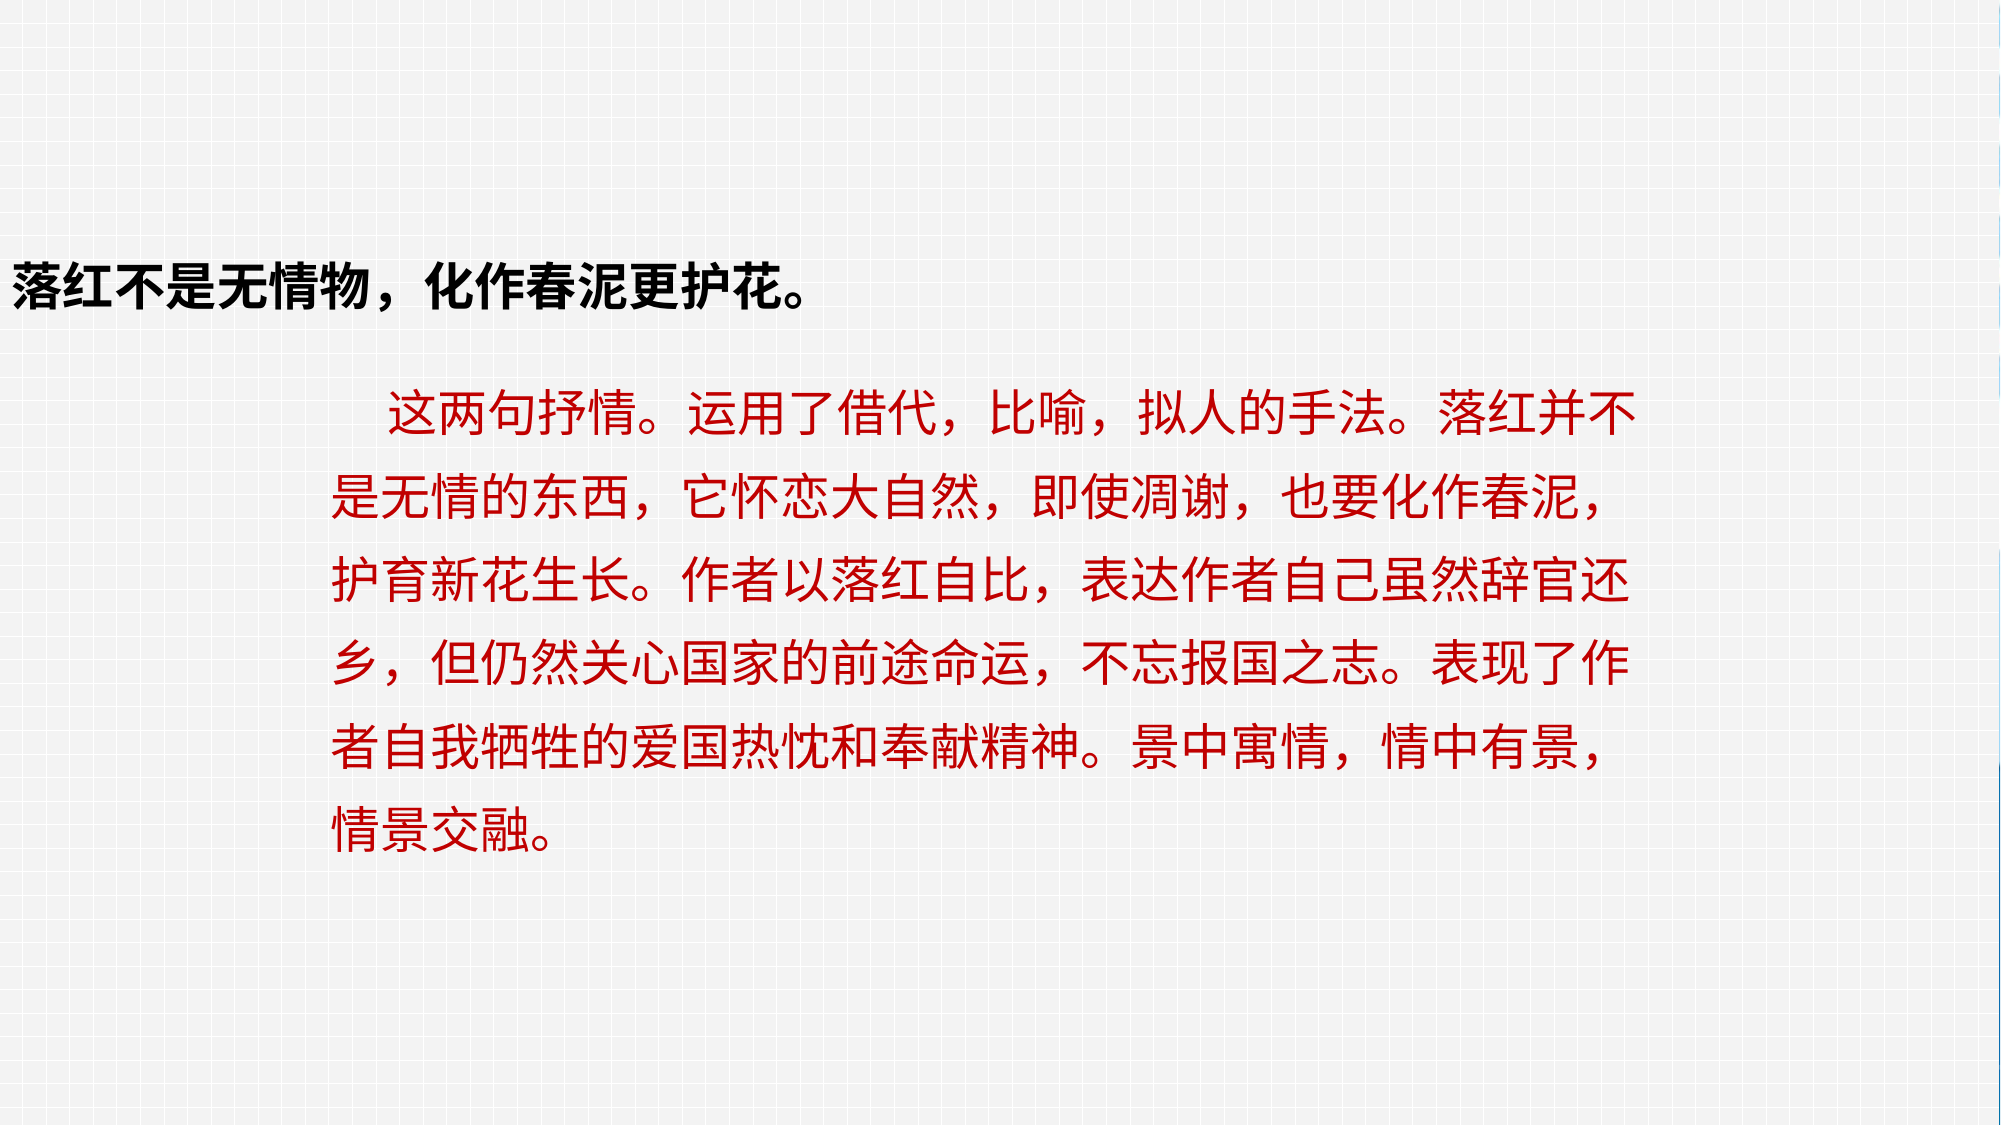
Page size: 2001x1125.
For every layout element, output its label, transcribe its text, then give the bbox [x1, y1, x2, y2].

list 落红不是无情物，化作春泥更护花。 [0, 247, 1041, 323]
text_box 这两句抒情。运用了借代，比喻，拟人的手法。落红并不是无情的东西，它怀恋大自然，即使凋谢，也要化作春泥，护育新花生长。作者以落红自比，表达作者自己虽然辞官还乡，但仍然关心国家的前途命运，不忘报国之志。表现了作者自我牺牲的爱国热忱和奉献精神。景中寓情，情中有景，情景交融。 [315, 350, 1685, 866]
